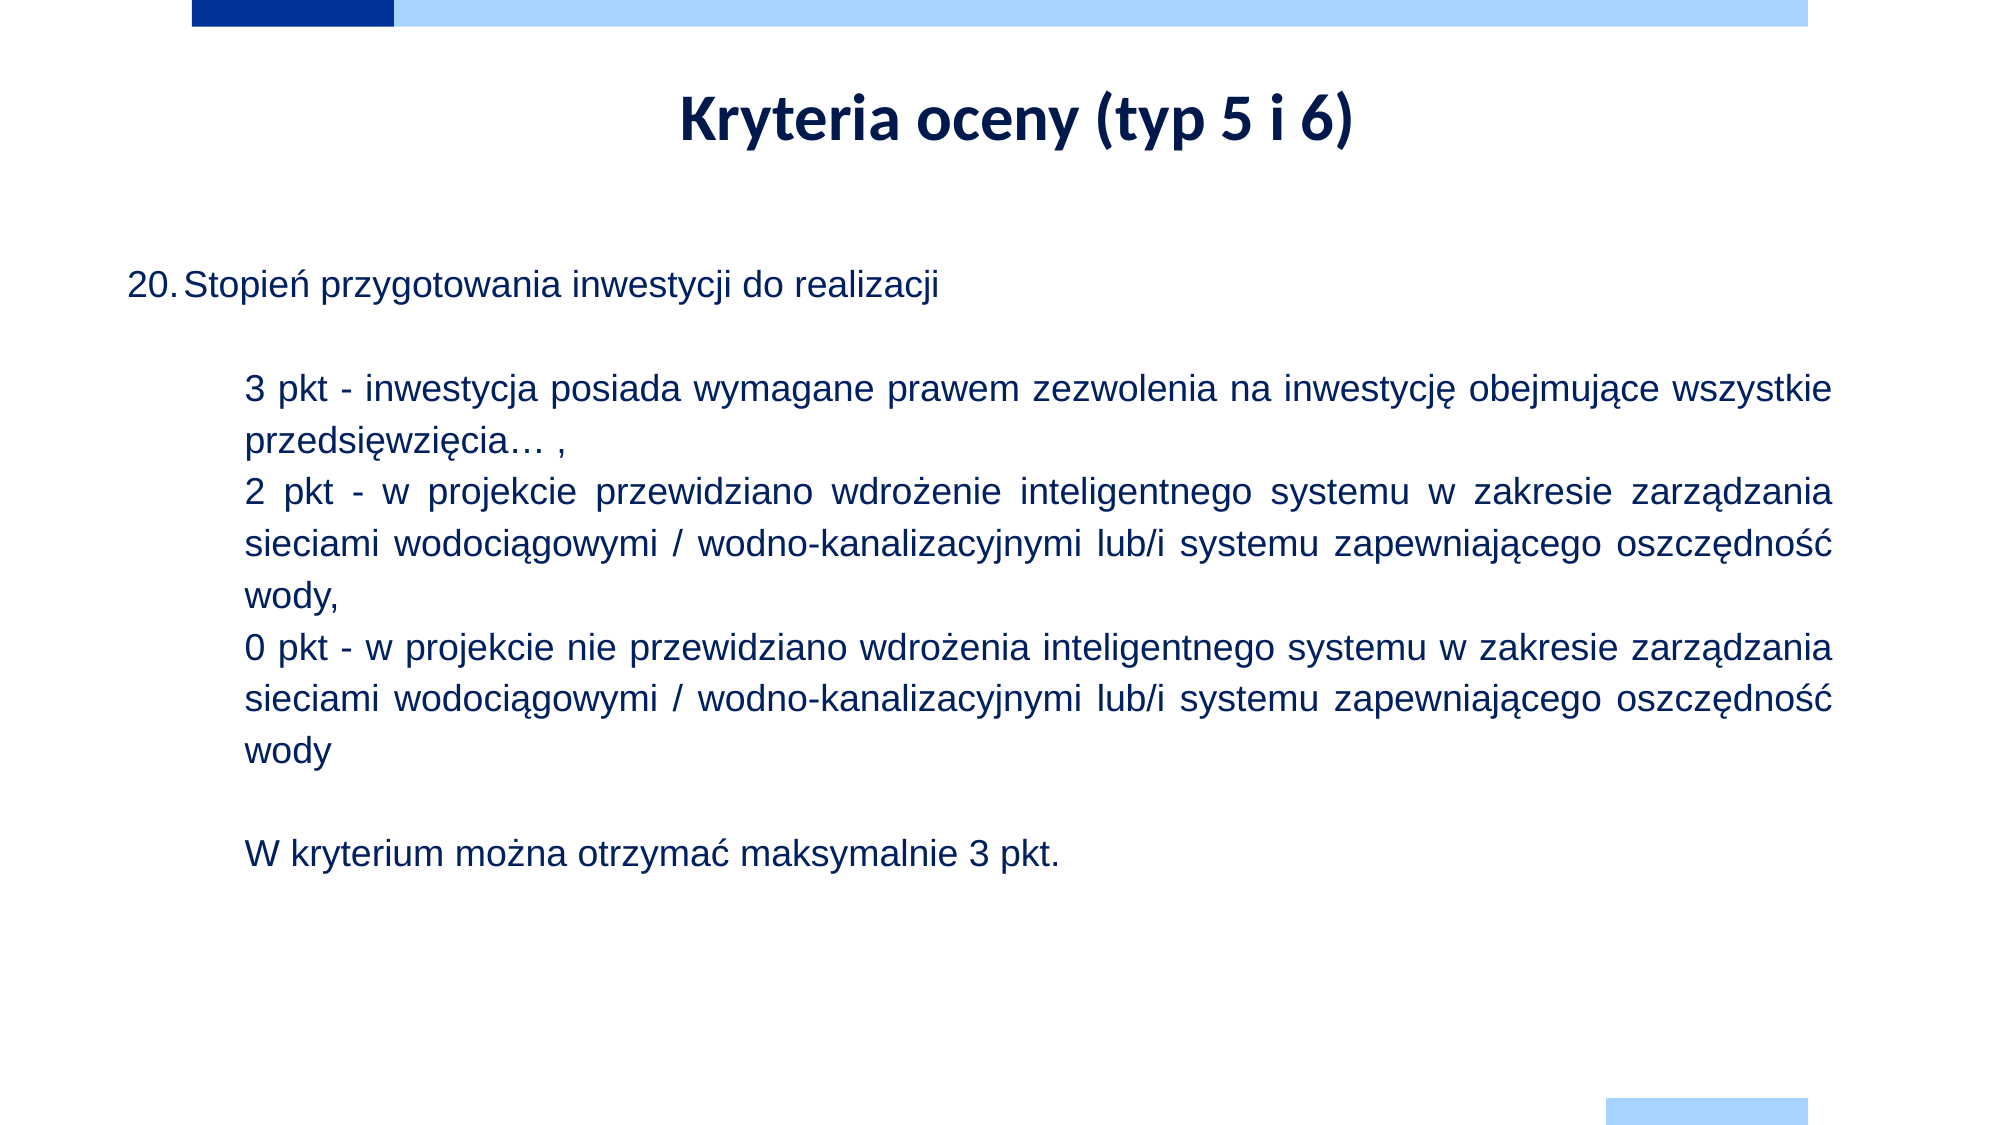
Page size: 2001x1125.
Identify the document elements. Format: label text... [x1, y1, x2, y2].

text_box Stopień przygotowania inwestycji do realizacji 3 pkt - inwestycja posiada wymagane prawem zezwolenia na inwestycję obejmujące wszystkie przedsięwzięcia… , 2 pkt - w projekcie przewidziano wdrożenie inteligentnego systemu w zakresie zarządzania sieciami wodociągowymi / wodno-kanalizacyjnymi lub/i systemu zapewniającego oszczędność wody, 0 pkt - w projekcie nie przewidziano wdrożenia inteligentnego systemu w zakresie zarządzania sieciami wodociągowymi / wodno-kanalizacyjnymi lub/i systemu zapewniającego oszczędność wody W kryterium można otrzymać maksymalnie 3 pkt. [112, 246, 1848, 986]
text_box Kryteria oceny (typ 5 i 6) [131, 66, 1906, 161]
